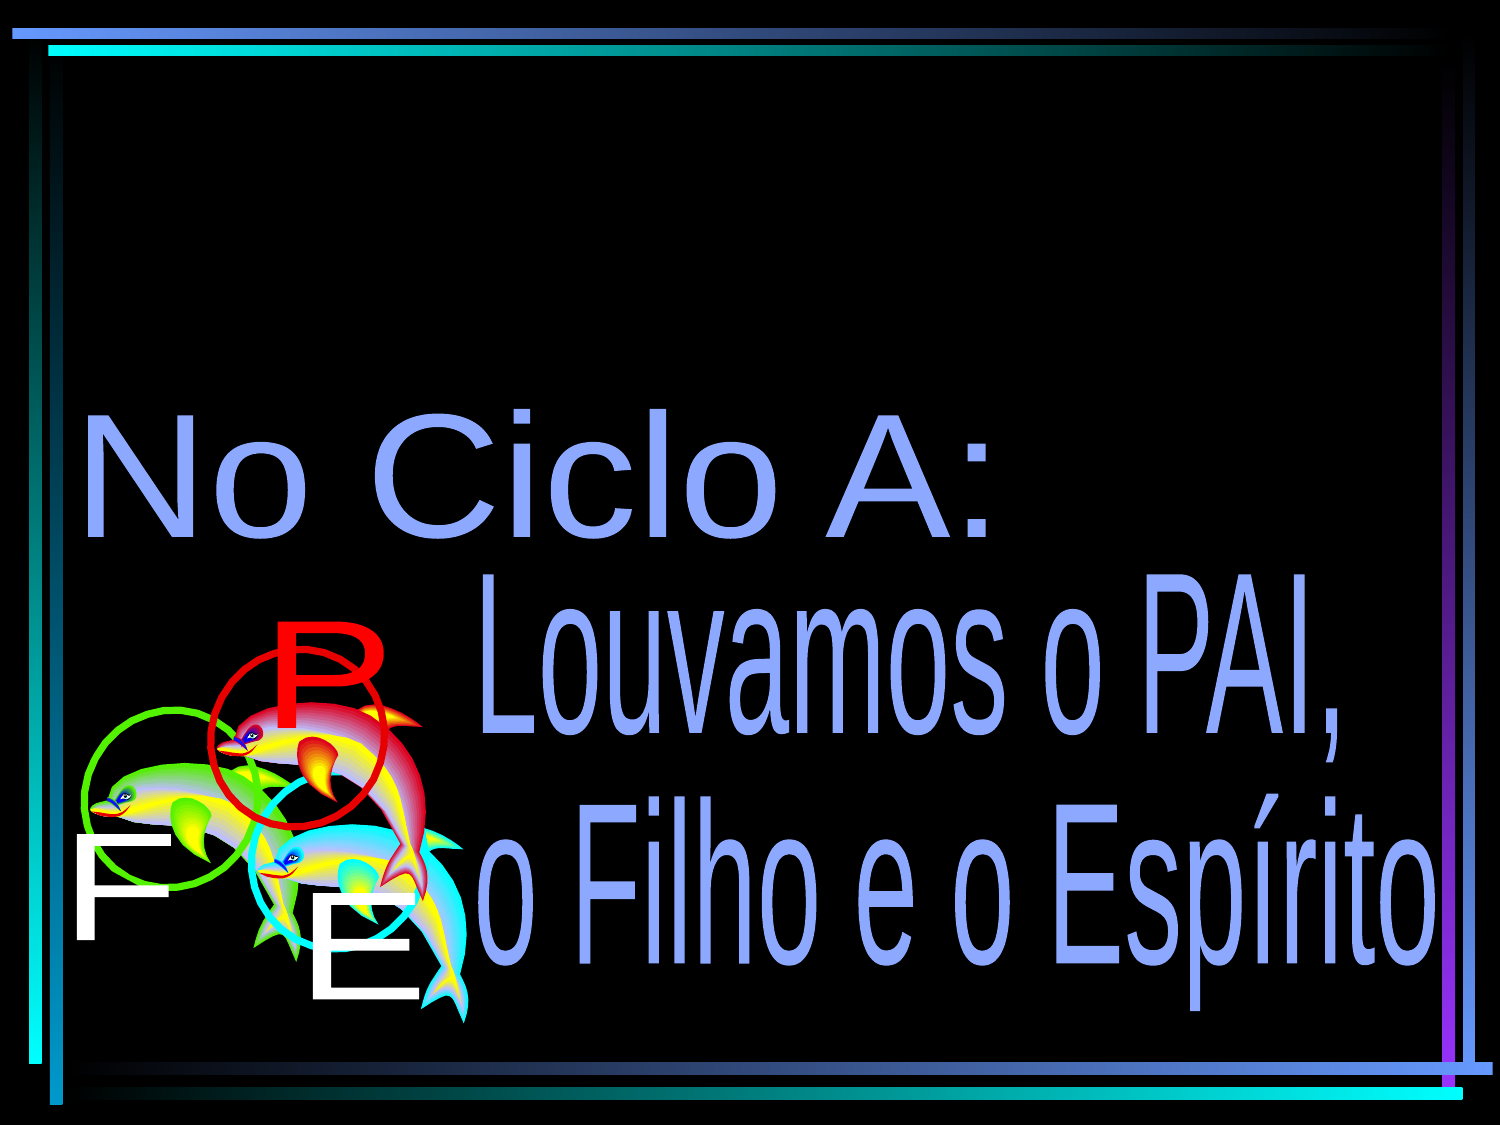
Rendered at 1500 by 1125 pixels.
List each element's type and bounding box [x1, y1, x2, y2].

picture [92, 661, 551, 965]
